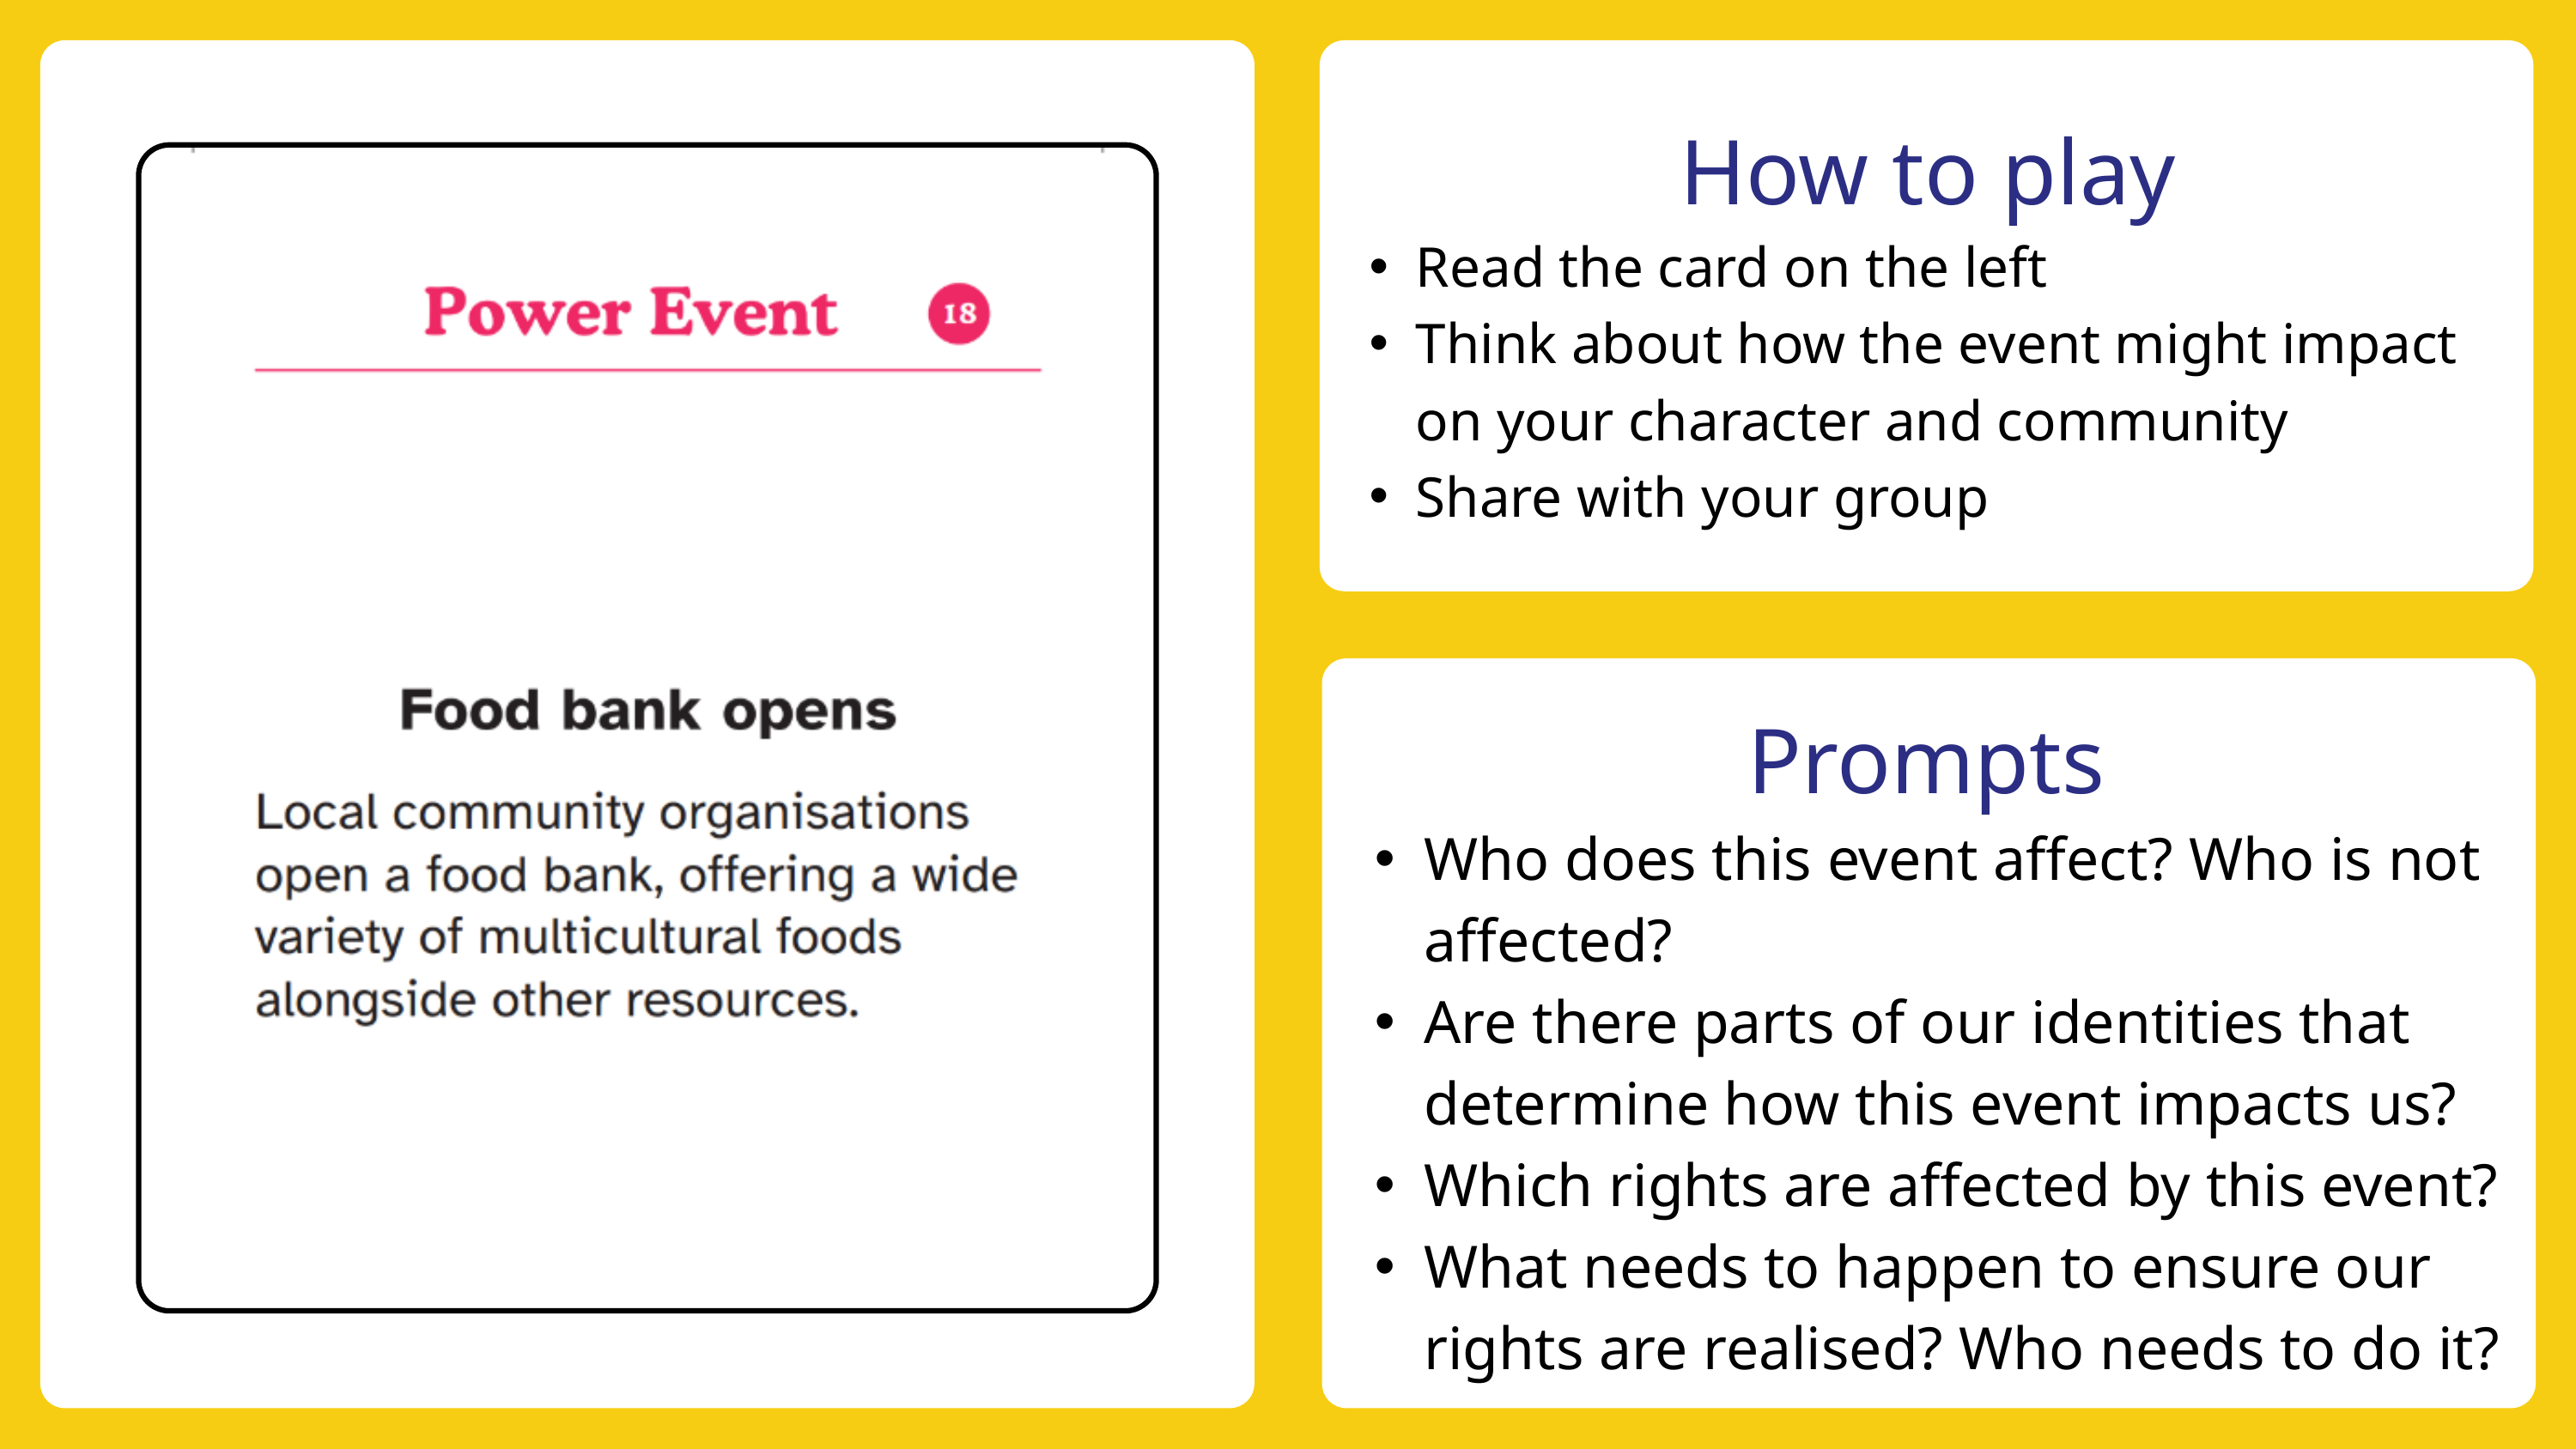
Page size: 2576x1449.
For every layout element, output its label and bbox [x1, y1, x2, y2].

text_box [39, 39, 2537, 1409]
text_box [138, 144, 1157, 1312]
